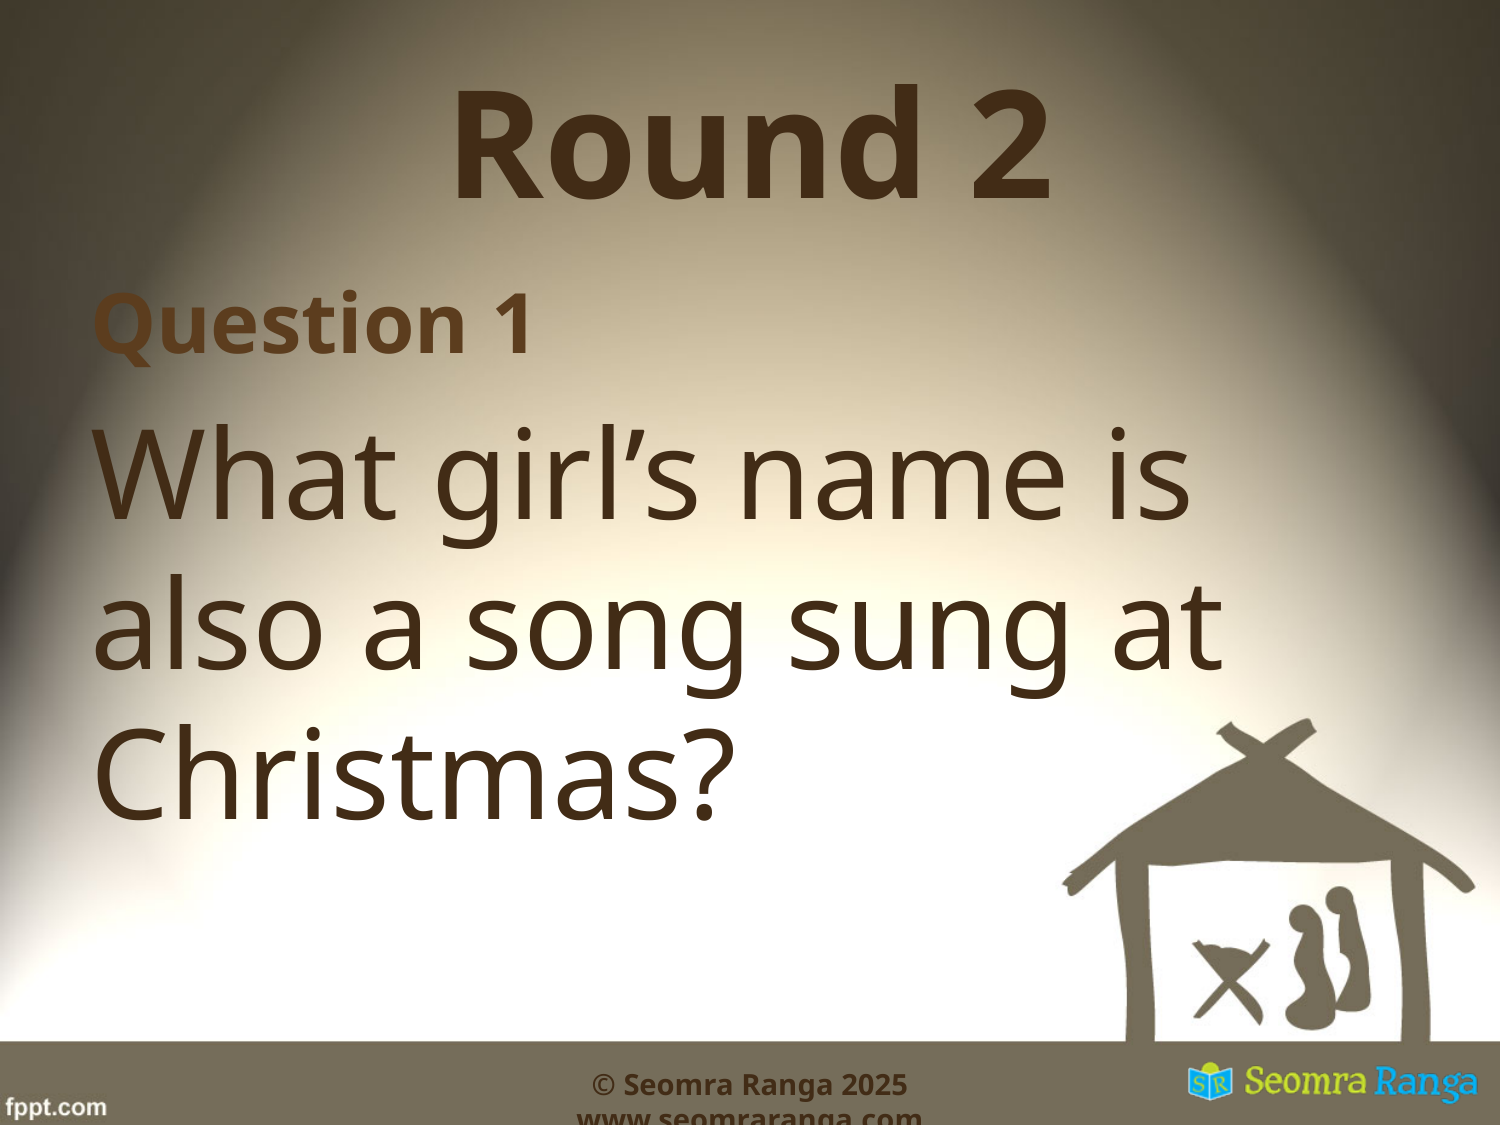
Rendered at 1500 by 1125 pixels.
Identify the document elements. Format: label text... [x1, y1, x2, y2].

title Round 2 [75, 45, 1425, 233]
list Question 1 What girl’s name is also a song sung at Christmas? [75, 262, 1425, 1005]
picture [0, 0, 1500, 1125]
text_box © Seomra Ranga 2025 www.seomraranga.com [401, 1058, 1099, 1125]
